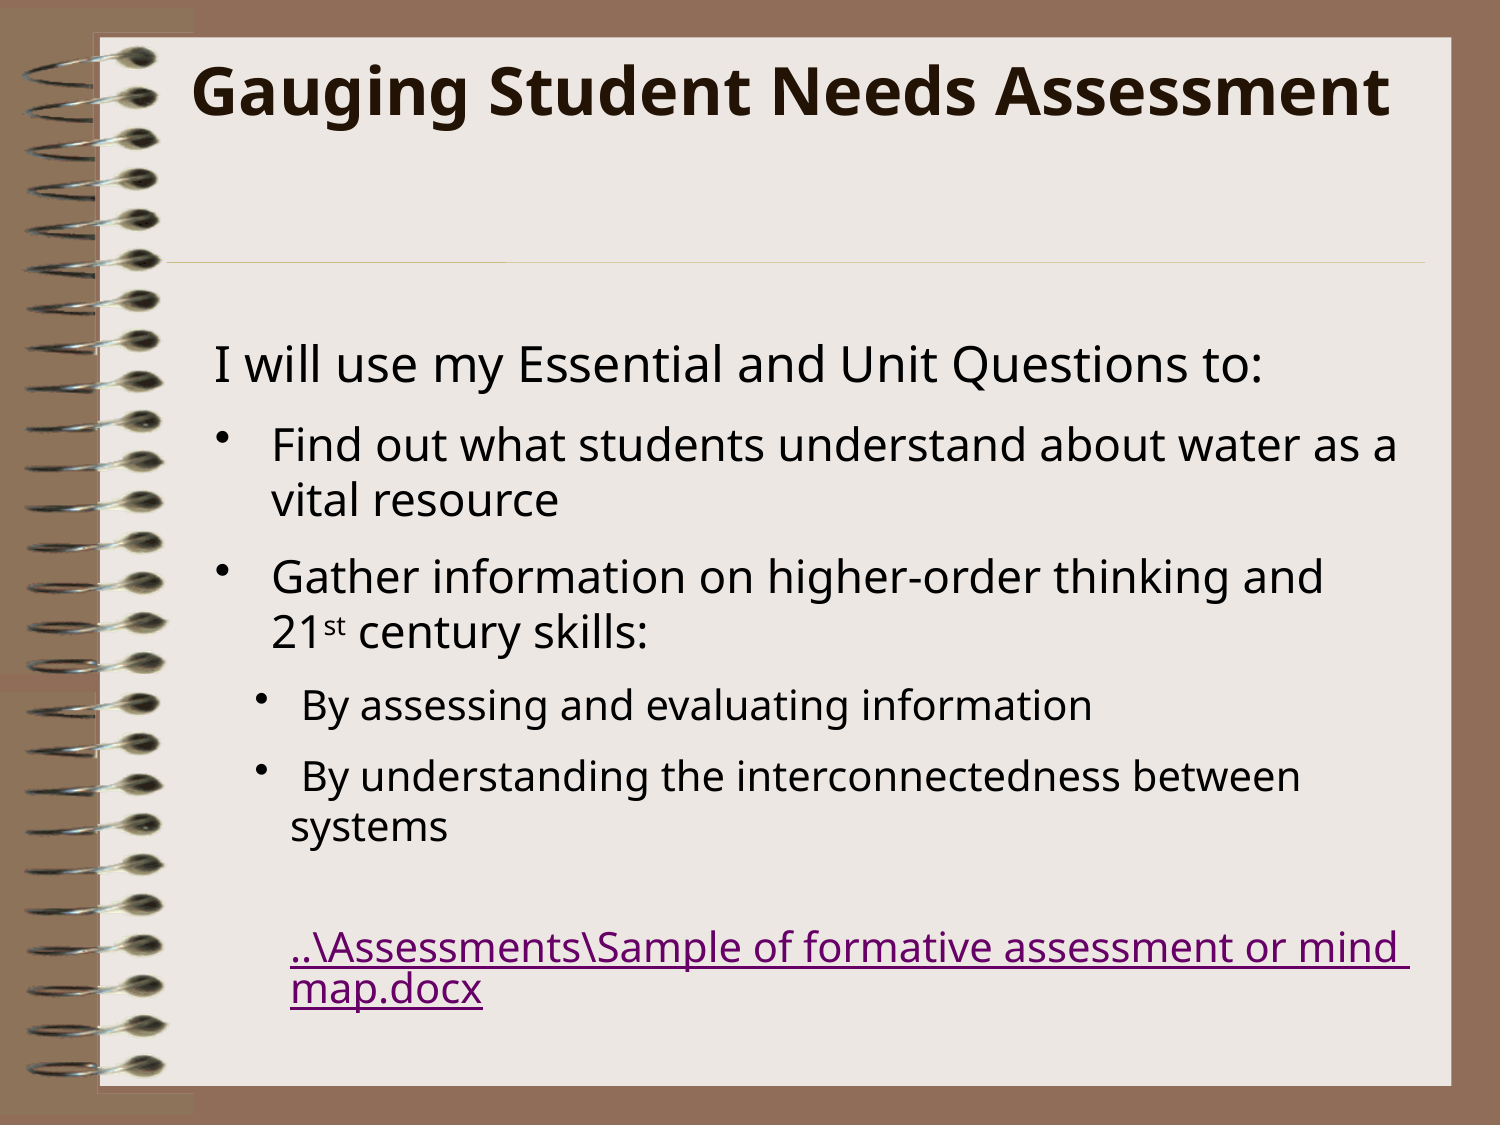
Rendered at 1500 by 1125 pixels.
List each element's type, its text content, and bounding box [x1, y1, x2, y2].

text_box I will use my Essential and Unit Questions to: Find out what students understand about water as a vital resource Gather information on higher-order thinking and 21st century skills: By assessing and evaluating information By understanding the interconnectedness between systems ..\Assessments\Sample of formative assessment or mind map.docx [200, 324, 1425, 985]
text_box [299, 985, 1425, 1073]
picture [0, 8, 194, 674]
picture [0, 692, 194, 1115]
title Gauging Student Needs Assessment [174, 74, 1426, 263]
